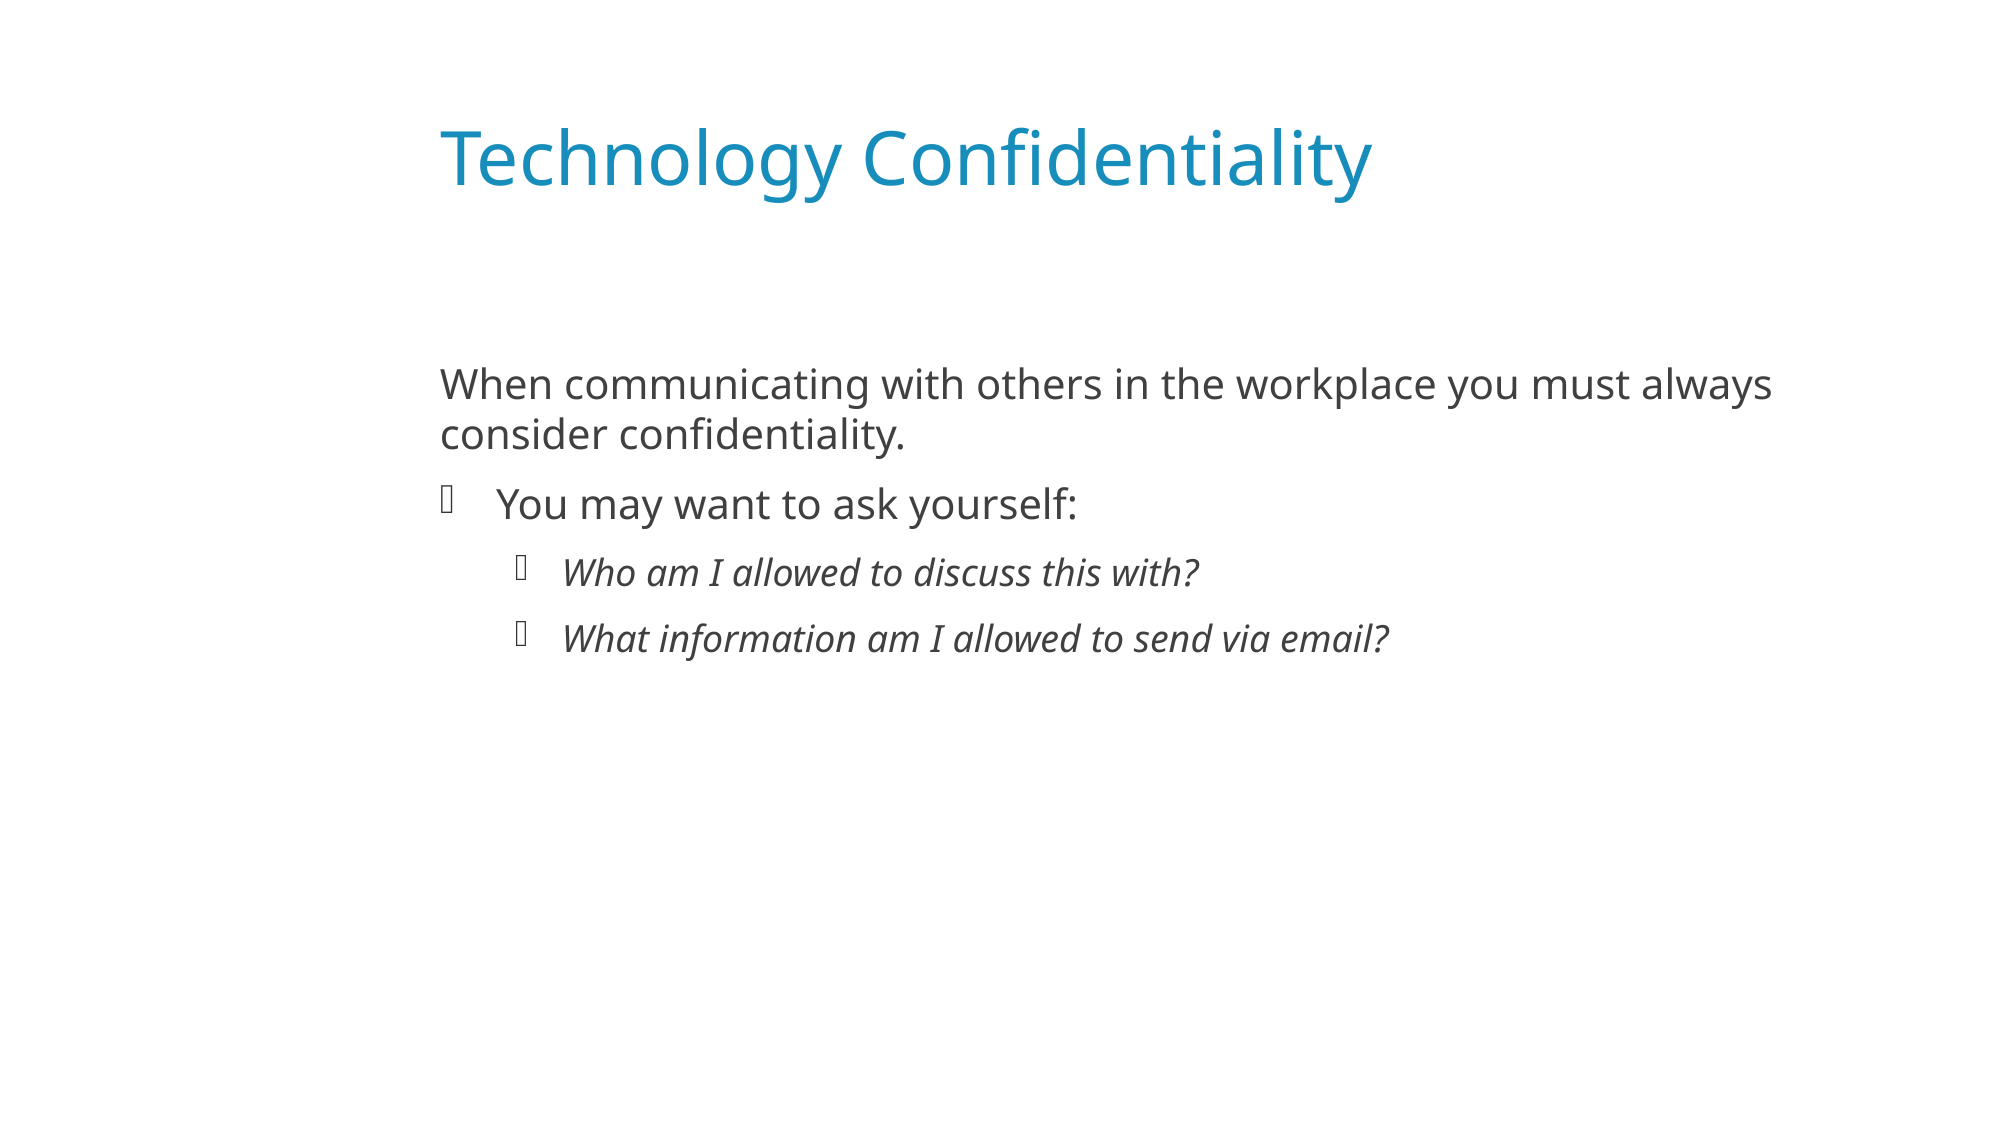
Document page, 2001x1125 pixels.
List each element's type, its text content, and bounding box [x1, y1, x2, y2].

list When communicating with others in the workplace you must always consider confidentiality. You may want to ask yourself: Who am I allowed to discuss this with? What information am I allowed to send via email? [424, 350, 1888, 1074]
title Technology Confidentiality [425, 102, 1888, 313]
